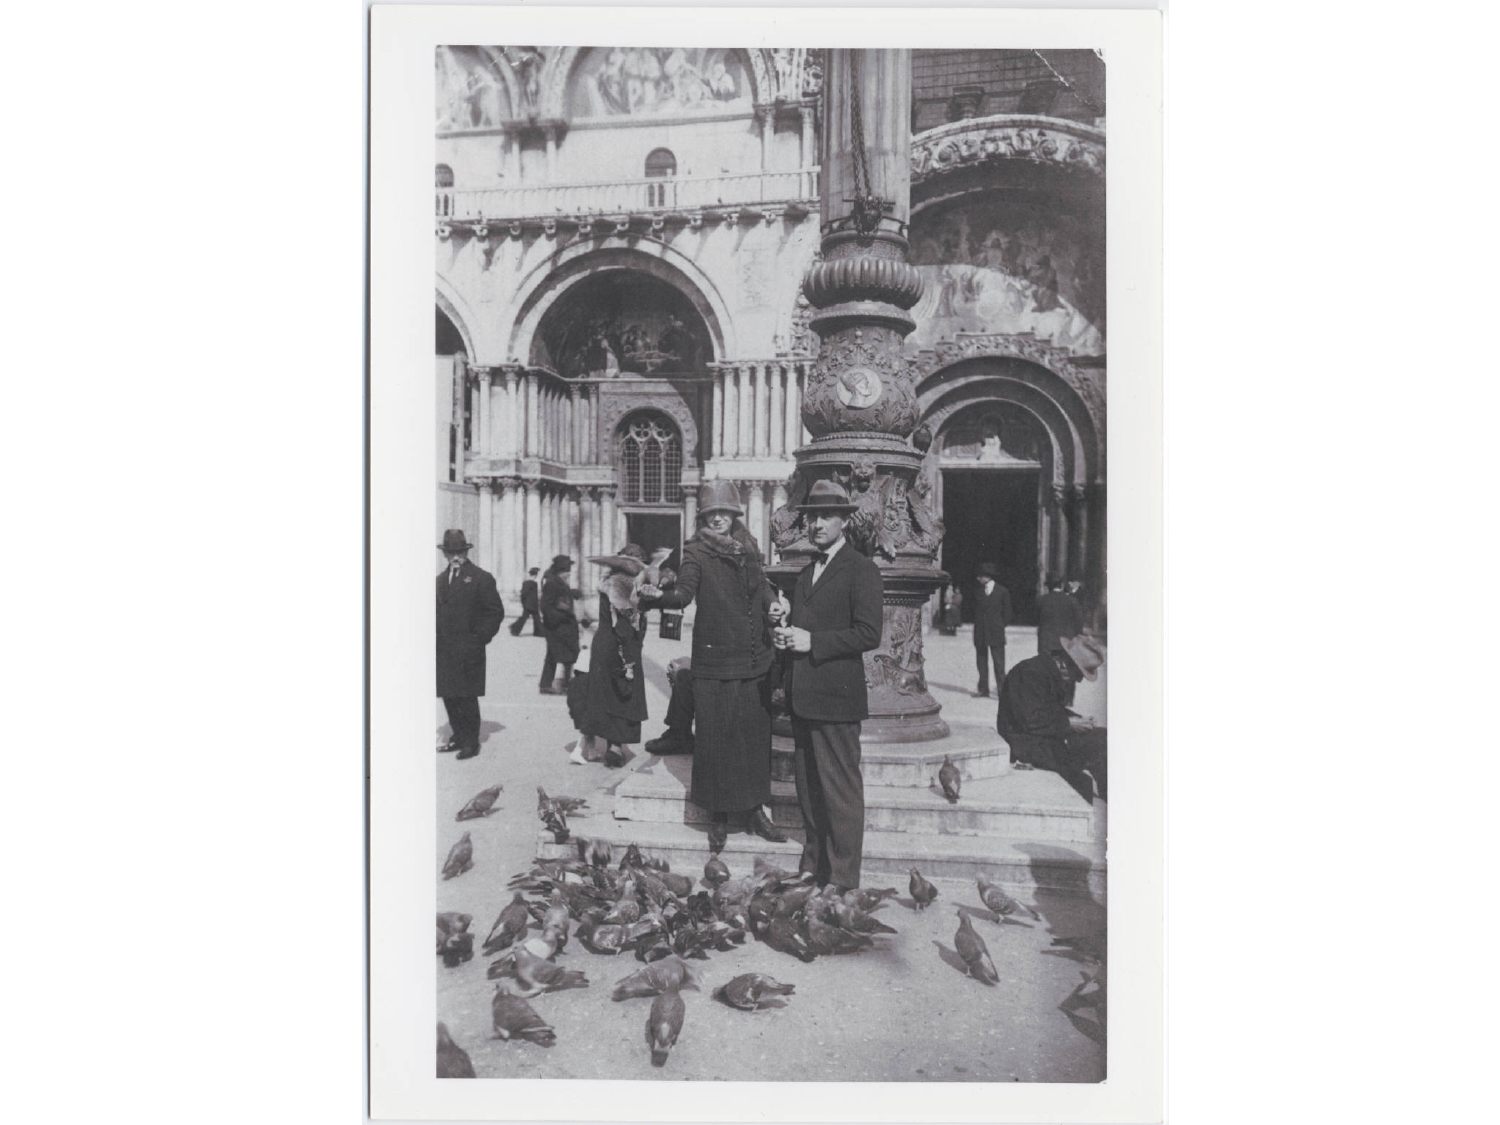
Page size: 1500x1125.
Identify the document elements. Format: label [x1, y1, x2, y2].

picture [362, 0, 1170, 1125]
